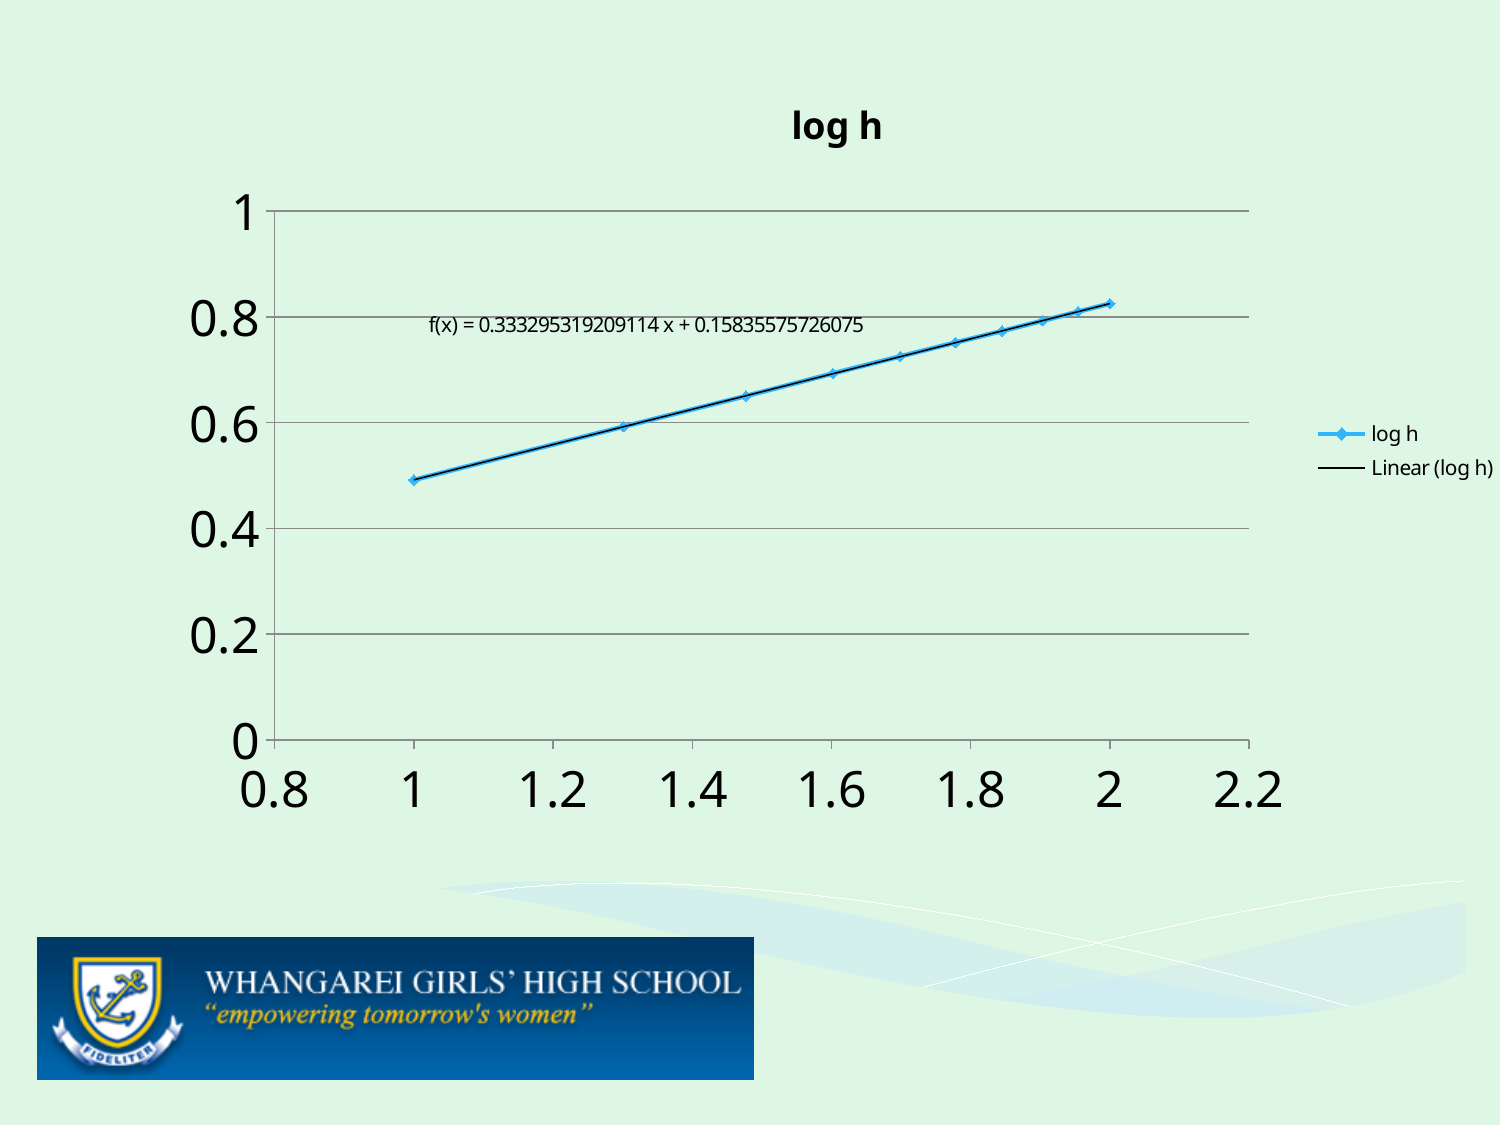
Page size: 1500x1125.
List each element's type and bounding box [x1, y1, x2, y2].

picture [37, 937, 754, 1080]
chart [162, 64, 1500, 838]
